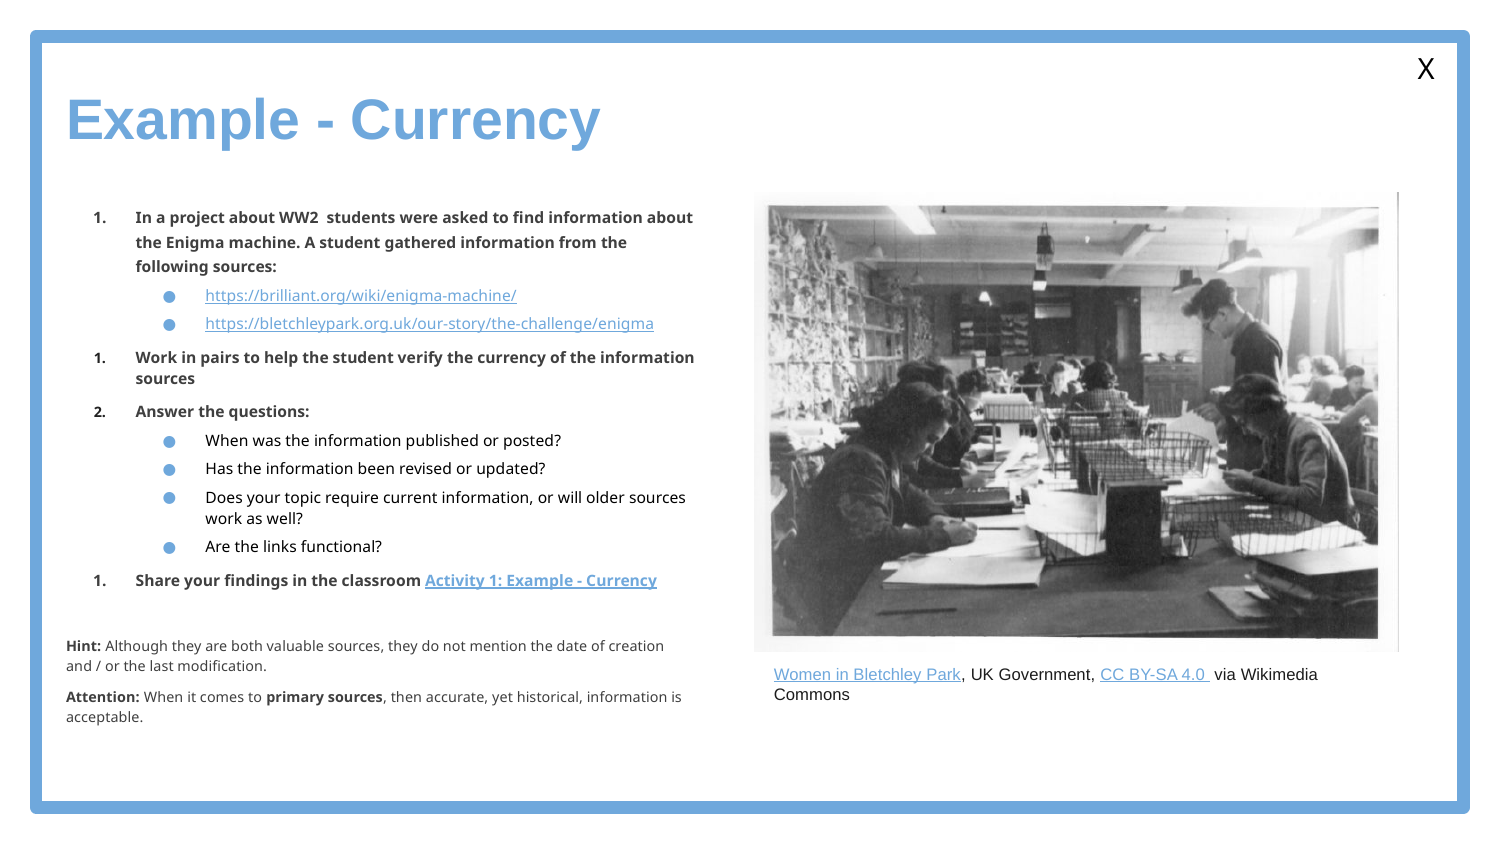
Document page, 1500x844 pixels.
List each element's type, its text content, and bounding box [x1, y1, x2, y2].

text_box Women in Bletchley Park, UK Government, CC BY-SA 4.0 via Wikimedia Commons [759, 660, 1394, 719]
title Example - Currency [51, 72, 1449, 167]
text_box [36, 36, 1464, 808]
text_box X [1402, 34, 1451, 100]
picture [754, 192, 1399, 652]
list In a project about WW2 students were asked to find information about the Enigma machine. A student gathered information from the following sources: https://brilliant.org/wiki/enigma-machine/ https://bletchleypark.org.uk/our-story/the-challenge/enigma Work in pairs to help the student verify the currency of the information sources Answer the questions: When was the information published or posted? Has the information been revised or updated? Does your topic require current information, or will older sources work as well? Are the links functional? Share your findings in the classroom Activity 1: Example - Currency Hint: Although they are both valuable sources, they do not mention the date of creation and / or the last modification. Attention: When it comes to primary sources, then accurate, yet historical, information is acceptable. [51, 189, 719, 750]
